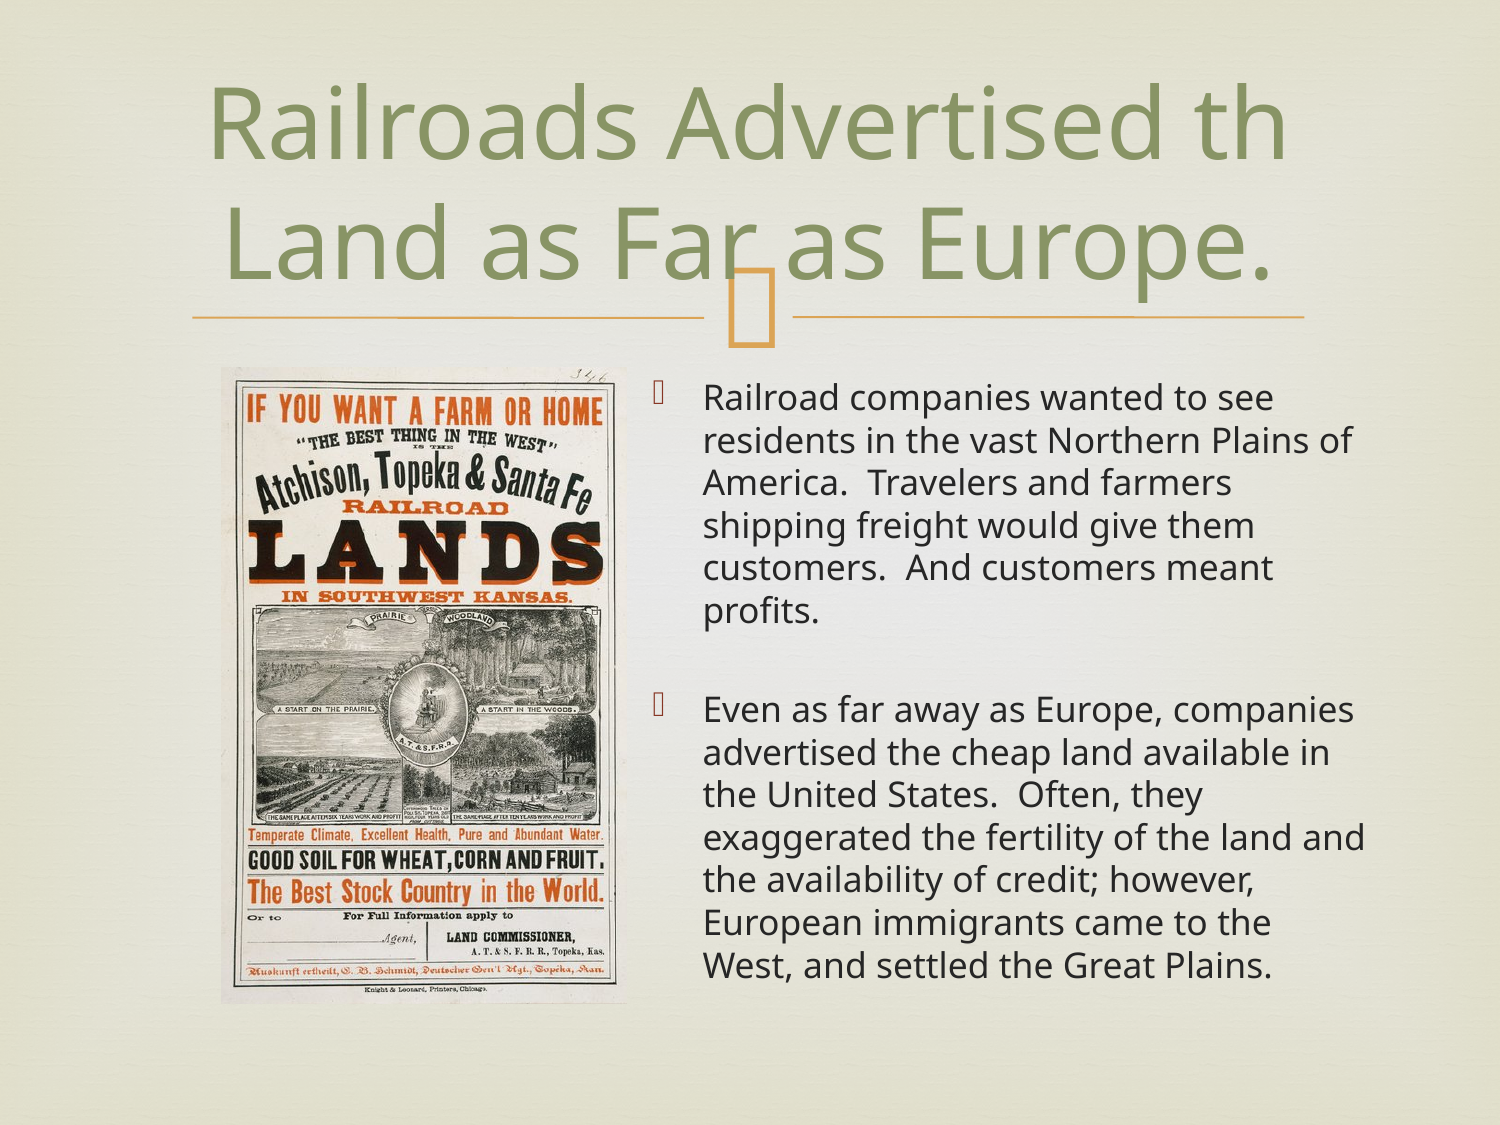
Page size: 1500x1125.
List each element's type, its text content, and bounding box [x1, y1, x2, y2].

title Railroads Advertised th Land as Far as Europe. [112, 93, 1386, 267]
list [221, 366, 628, 1004]
list Railroad companies wanted to see residents in the vast Northern Plains of America. Travelers and farmers shipping freight would give them customers. And customers meant profits. Even as far away as Europe, companies advertised the cheap land available in the United States. Often, they exaggerated the fertility of the land and the availability of credit; however, European immigrants came to the West, and settled the Great Plains. [637, 367, 1386, 1004]
